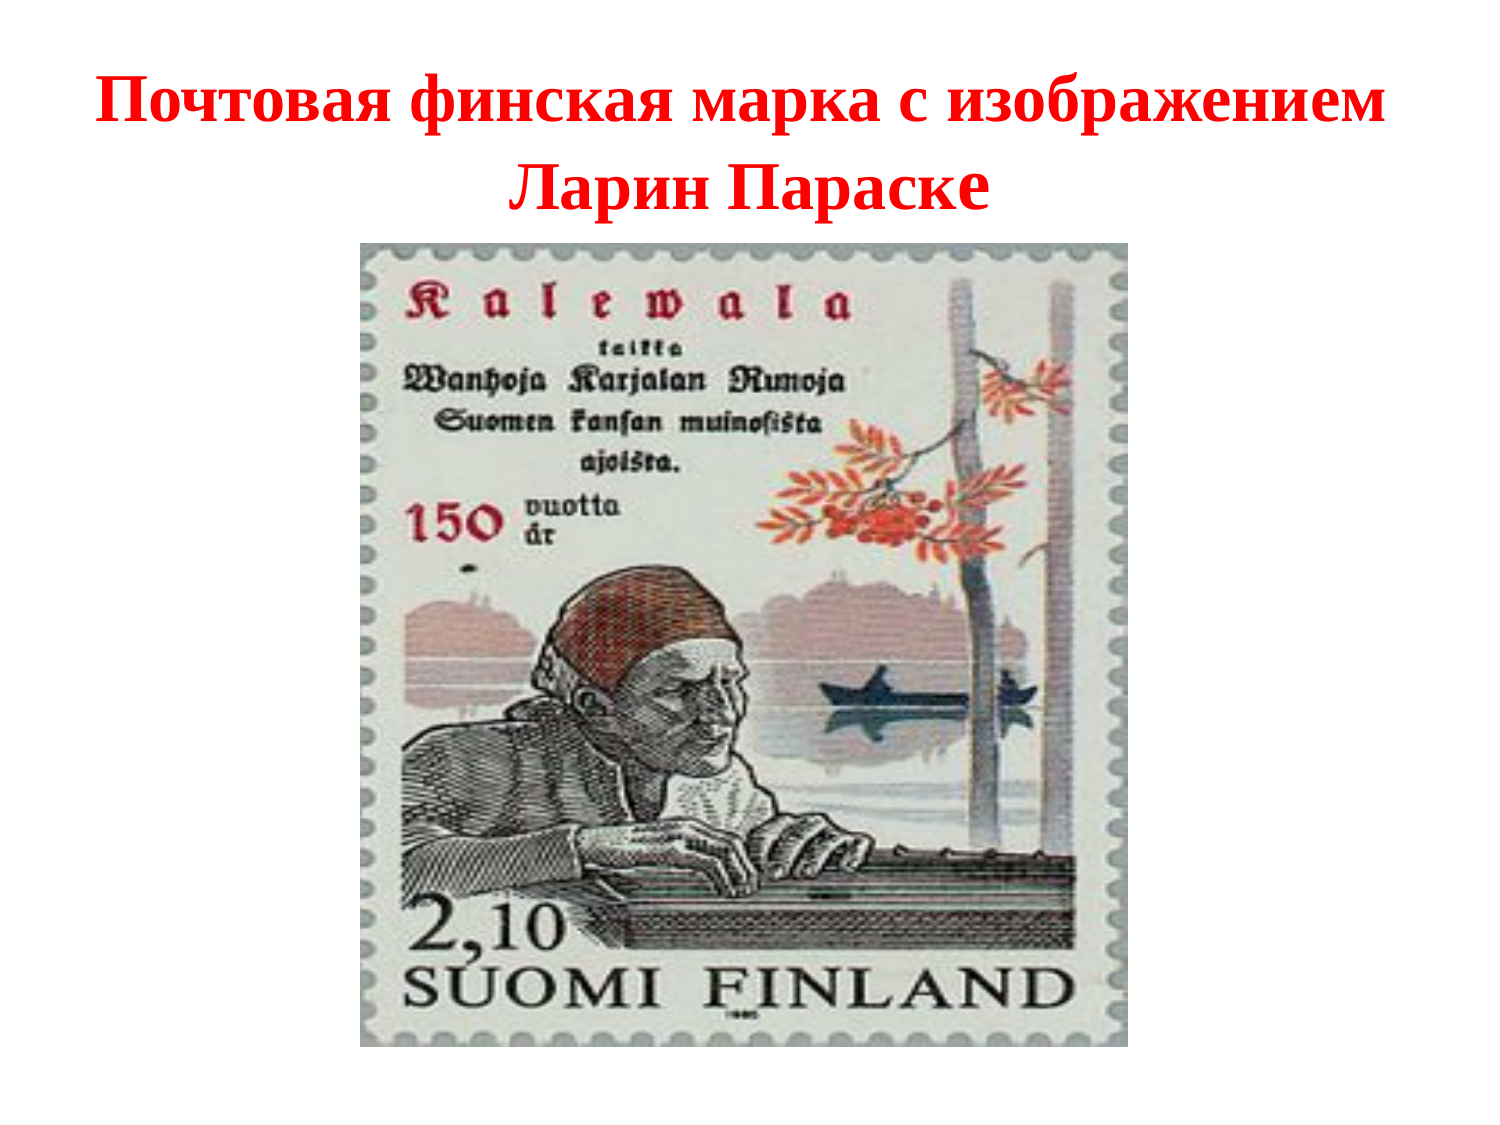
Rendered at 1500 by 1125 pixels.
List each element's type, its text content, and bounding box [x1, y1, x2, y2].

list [359, 243, 1129, 1047]
title Почтовая финская марка с изображением Ларин Параске [75, 45, 1425, 233]
